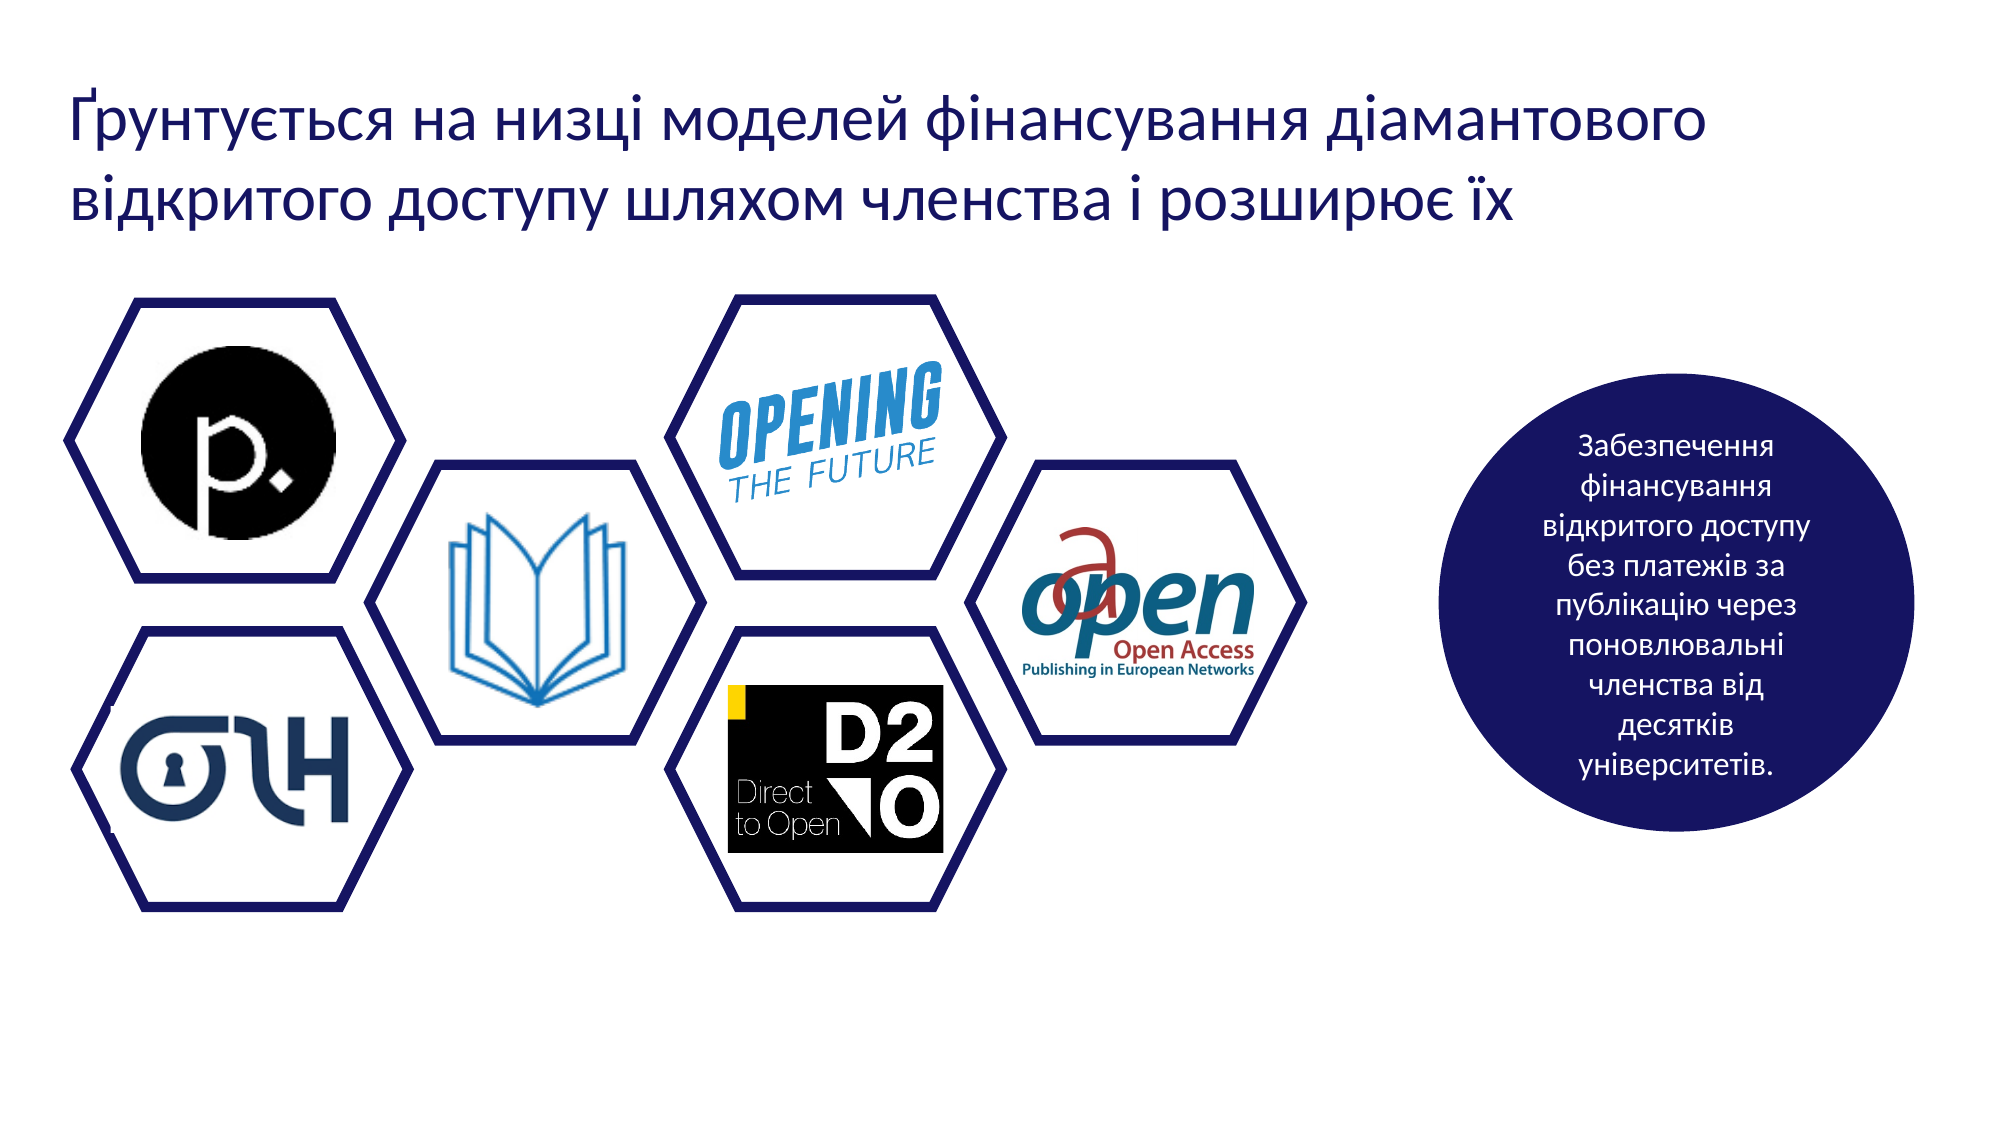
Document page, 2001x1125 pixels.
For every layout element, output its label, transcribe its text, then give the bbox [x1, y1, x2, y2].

text_box [668, 424, 675, 451]
text_box [67, 301, 403, 580]
text_box [703, 298, 1003, 577]
text_box Ґрунтується на низці моделей фінансування діамантового відкритого доступу шляхом членства і розширює їх [55, 66, 1894, 241]
picture [727, 685, 944, 853]
text_box [968, 463, 1303, 742]
text_box [433, 733, 638, 742]
picture [675, 357, 948, 507]
picture [416, 488, 661, 733]
text_box [668, 630, 1003, 909]
text_box [368, 506, 416, 699]
picture [110, 706, 360, 833]
picture [1022, 527, 1254, 678]
picture [141, 346, 336, 540]
text_box [74, 630, 410, 909]
text_box [661, 519, 703, 686]
text_box Забезпечення фінансування відкритого доступу без платежів за публікацію через поновлювальні членства від десятків університетів. [1458, 393, 1895, 812]
text_box [425, 463, 646, 488]
